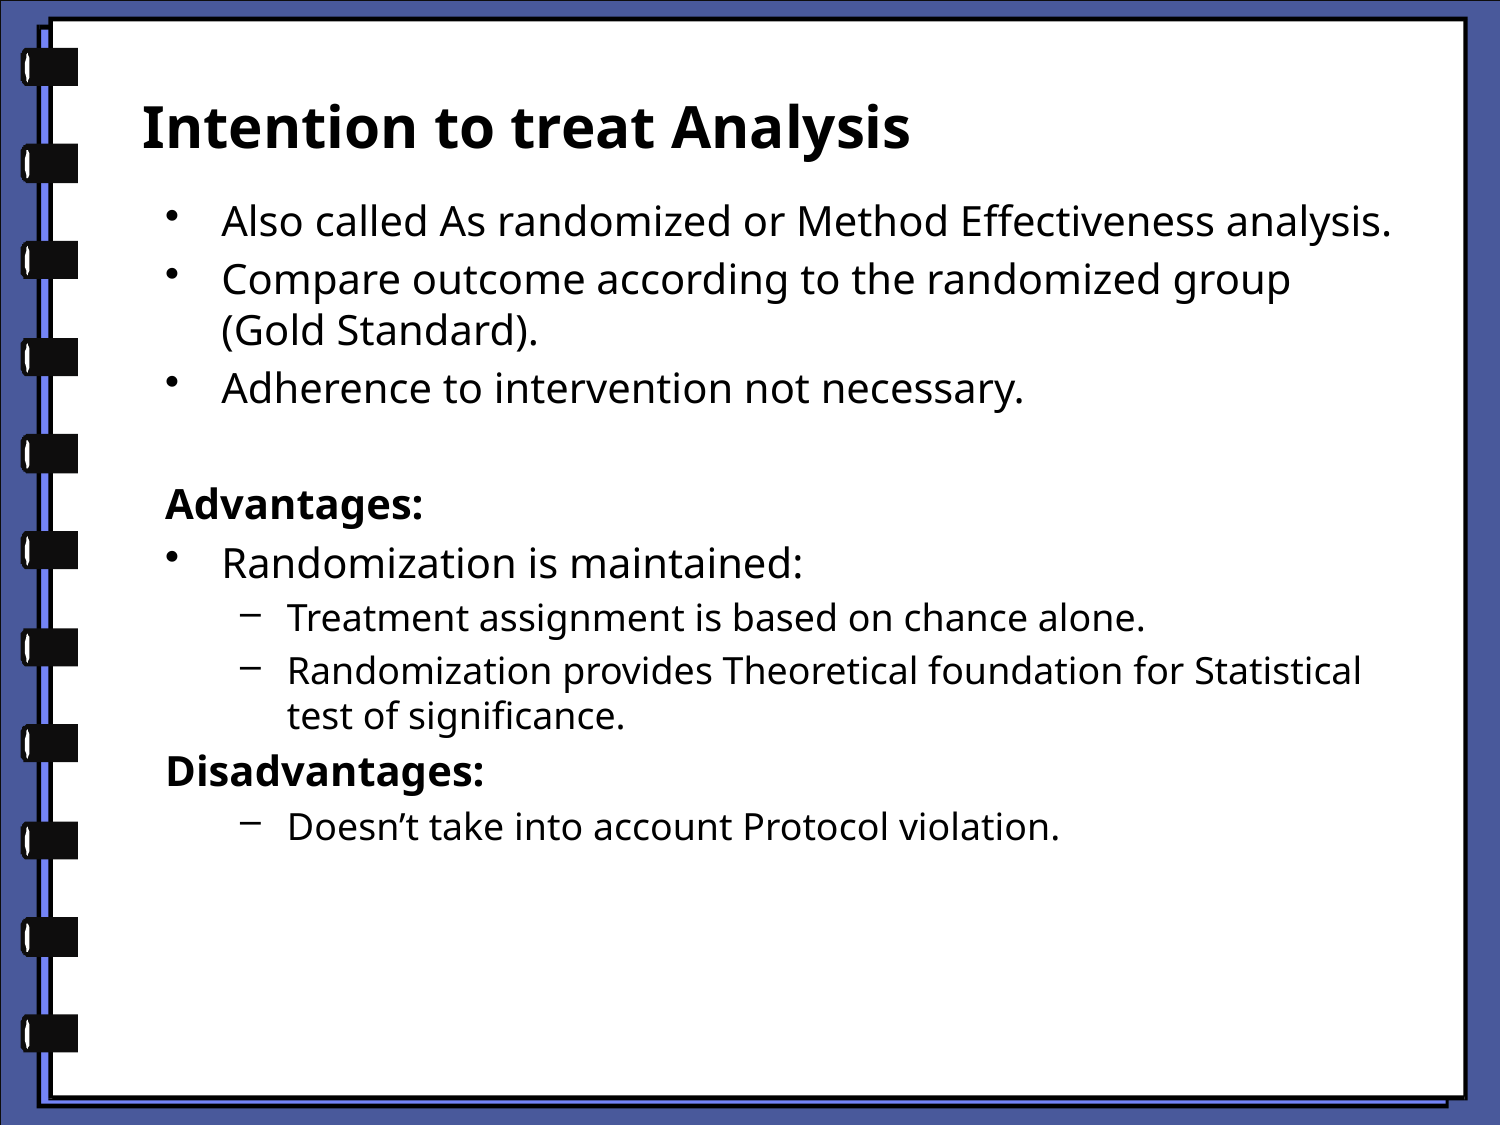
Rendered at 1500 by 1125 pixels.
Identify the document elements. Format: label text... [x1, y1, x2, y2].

list Also called As randomized or Method Effectiveness analysis. Compare outcome according to the randomized group (Gold Standard). Adherence to intervention not necessary. Advantages: Randomization is maintained: Treatment assignment is based on chance alone. Randomization provides Theoretical foundation for Statistical test of significance. Disadvantages: Doesn’t take into account Protocol violation. [149, 187, 1413, 1051]
title Intention to treat Analysis [112, 62, 1376, 188]
